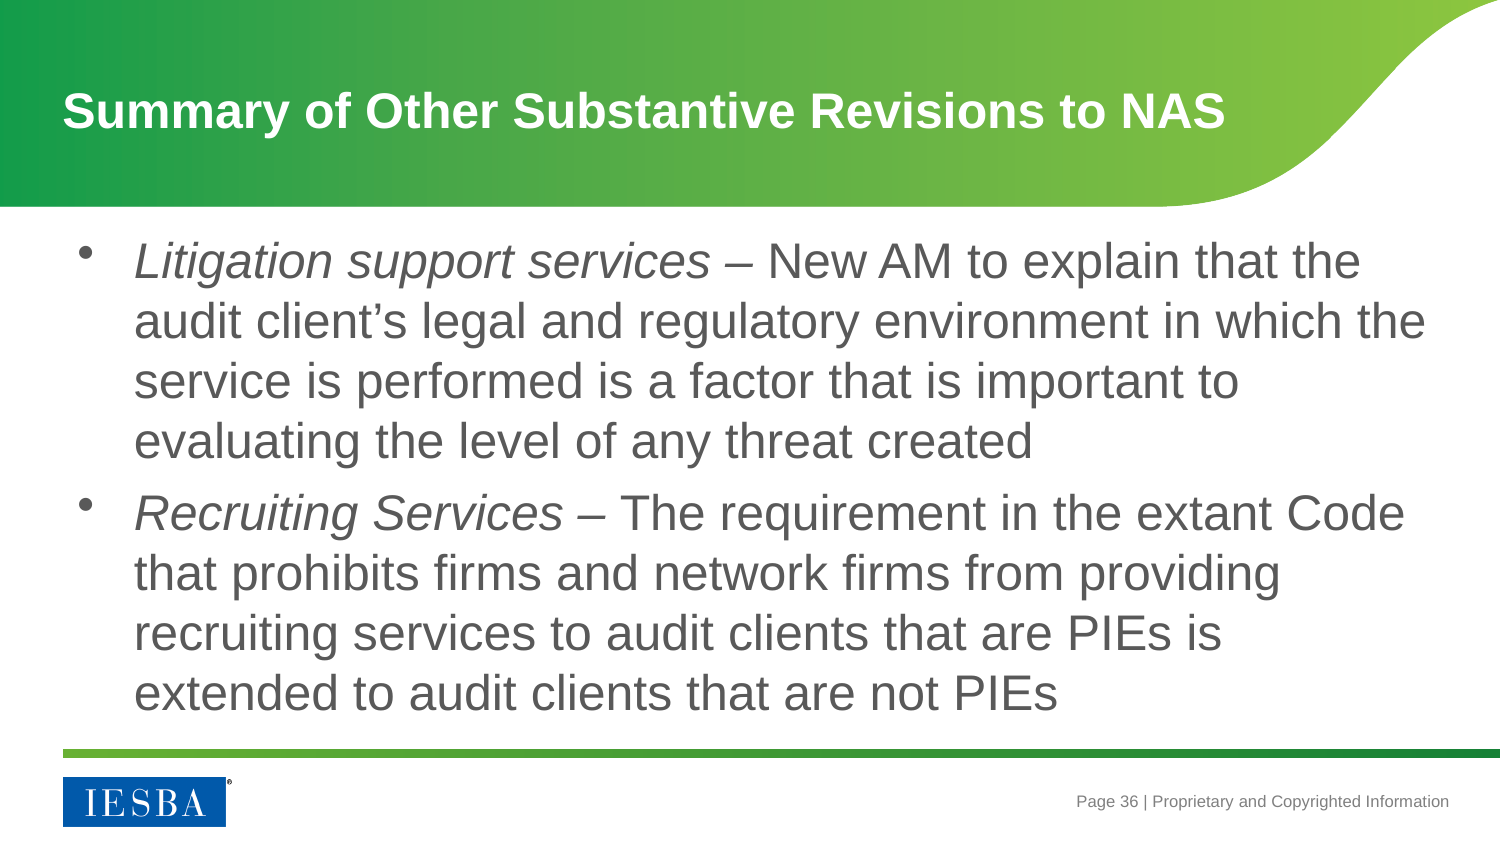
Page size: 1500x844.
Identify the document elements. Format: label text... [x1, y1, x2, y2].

picture [63, 777, 232, 827]
title Summary of Other Substantive Revisions to NAS [62, 75, 1300, 142]
picture [0, 0, 1500, 207]
list Litigation support services – New AM to explain that the audit client’s legal and regulatory environment in which the service is performed is a factor that is important to evaluating the level of any threat created Recruiting Services – The requirement in the extant Code that prohibits firms and network firms from providing recruiting services to audit clients that are PIEs is extended to audit clients that are not PIEs [62, 220, 1450, 724]
